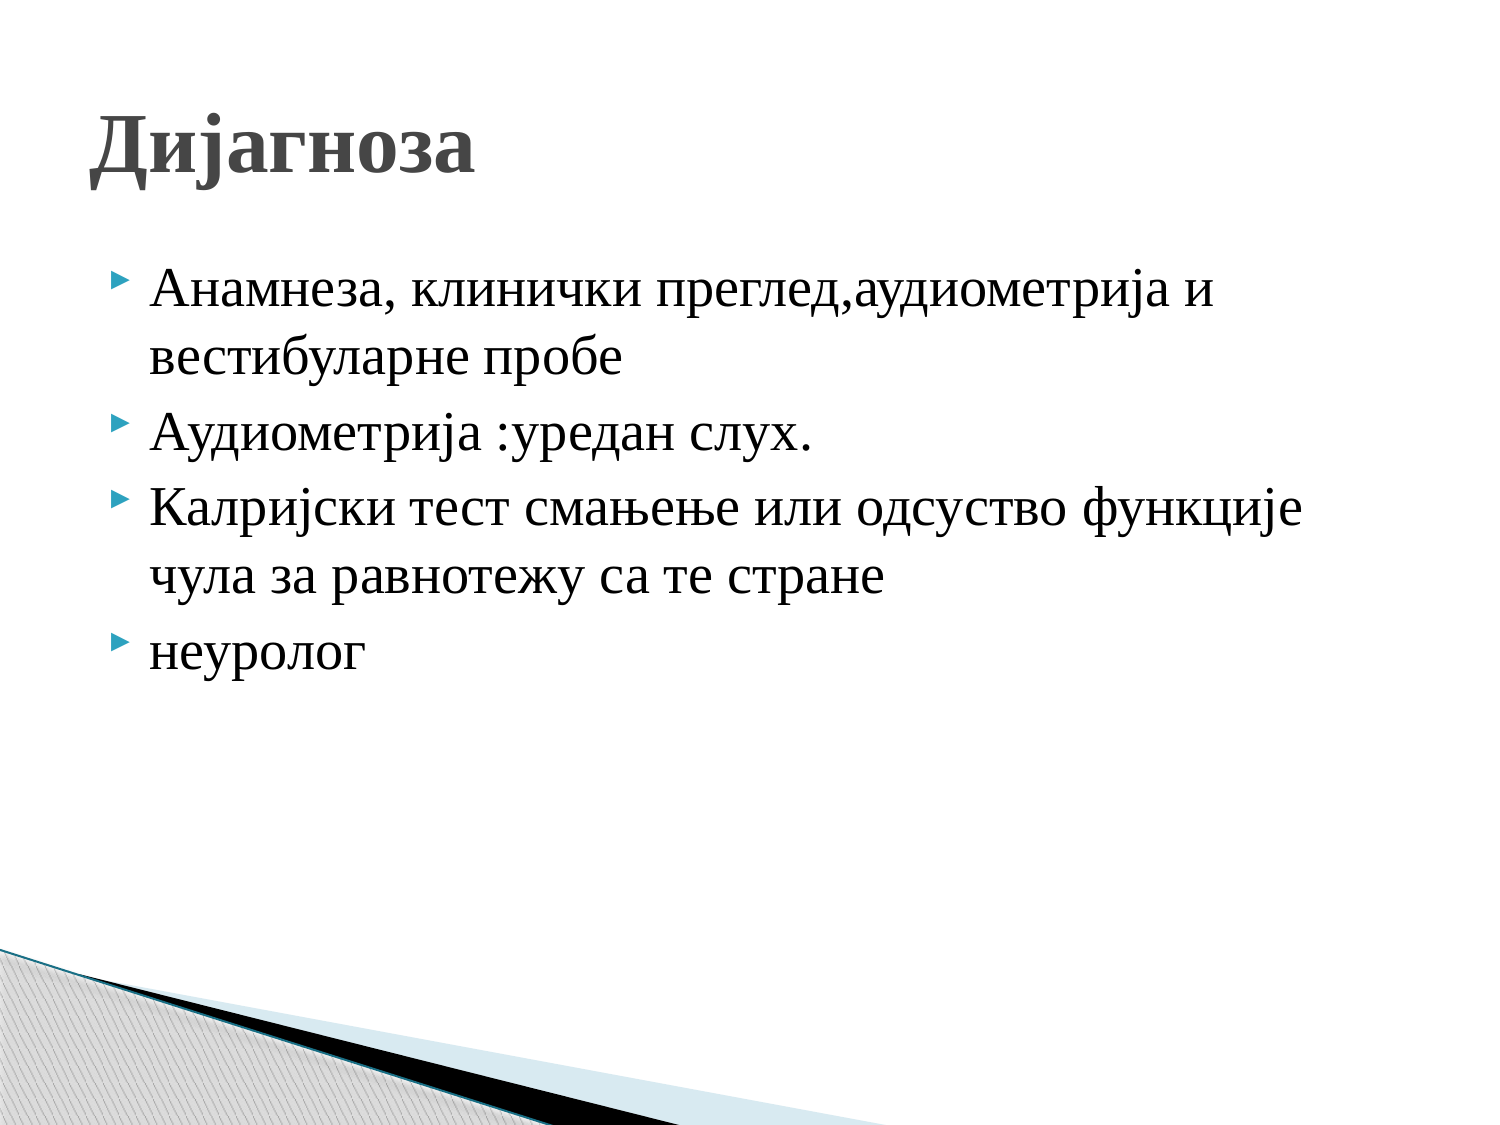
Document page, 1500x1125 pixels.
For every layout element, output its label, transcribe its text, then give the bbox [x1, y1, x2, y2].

title Дијагноза [75, 45, 1425, 233]
list Анамнеза, клинички преглед,аудиометрија и вестибуларне пробе Аудиометрија :уредан слух. Калријски тест смањење или одсуство функције чула за равнотежу са те стране неуролог [74, 242, 1426, 986]
